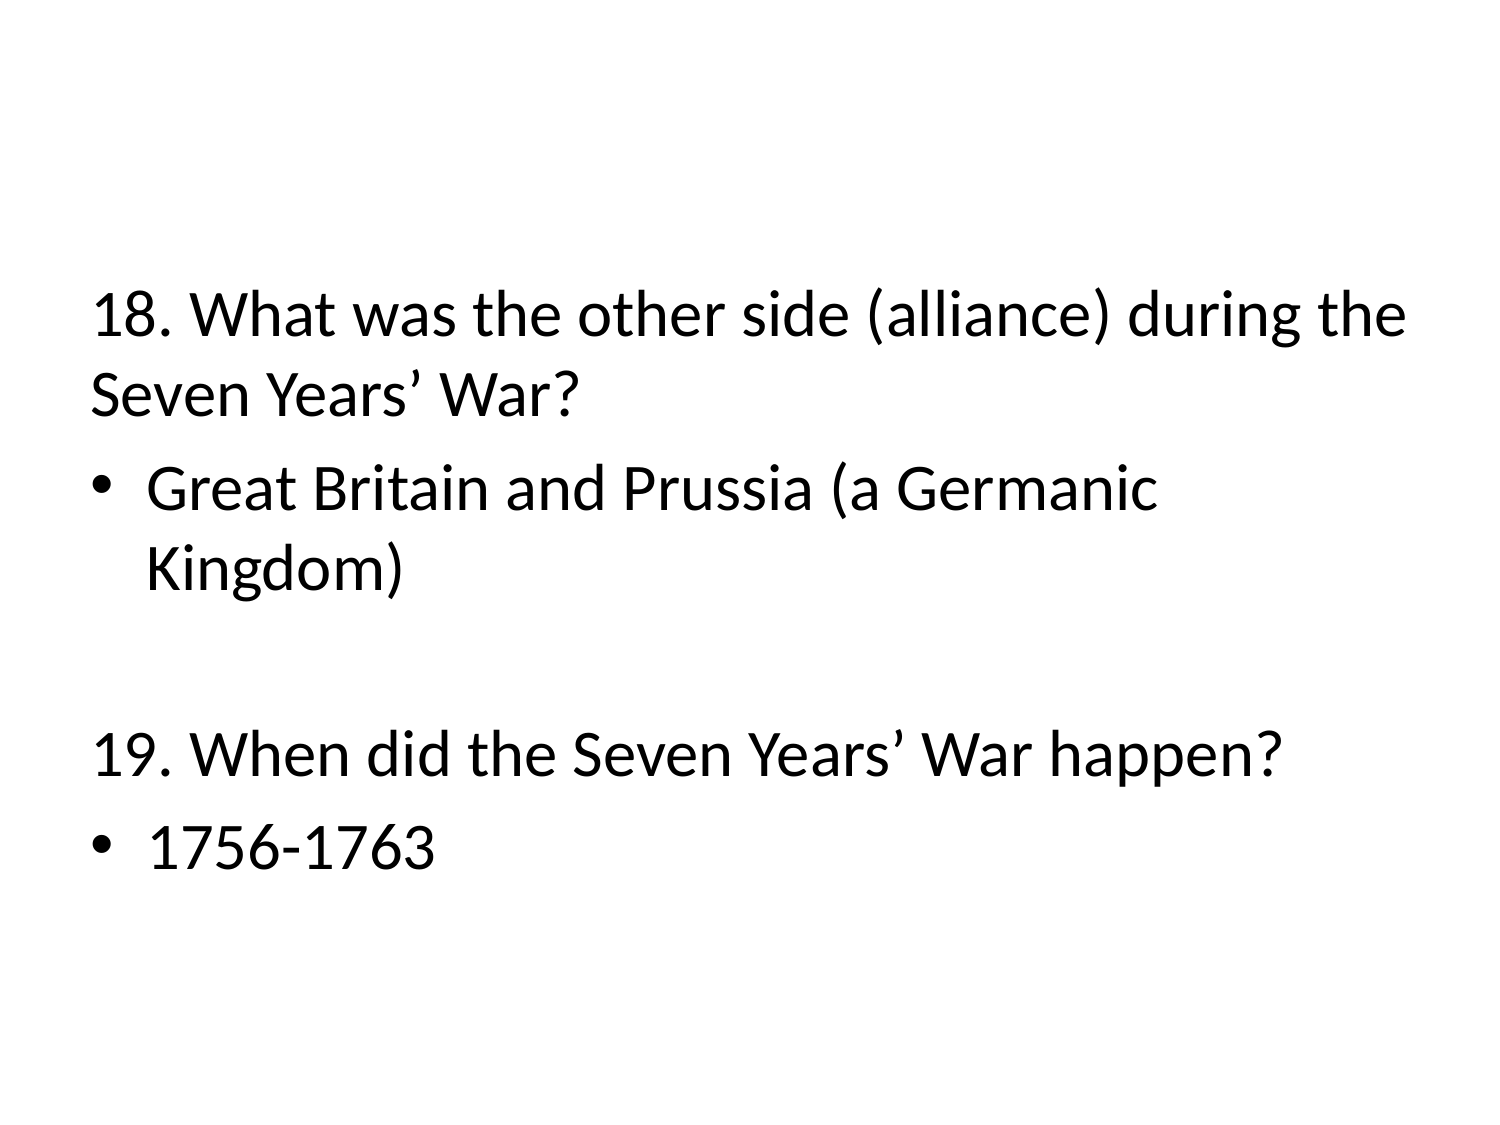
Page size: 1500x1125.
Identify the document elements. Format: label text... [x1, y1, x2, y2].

list 18. What was the other side (alliance) during the Seven Years’ War? Great Britain and Prussia (a Germanic Kingdom) 19. When did the Seven Years’ War happen? 1756-1763 [75, 262, 1425, 1005]
